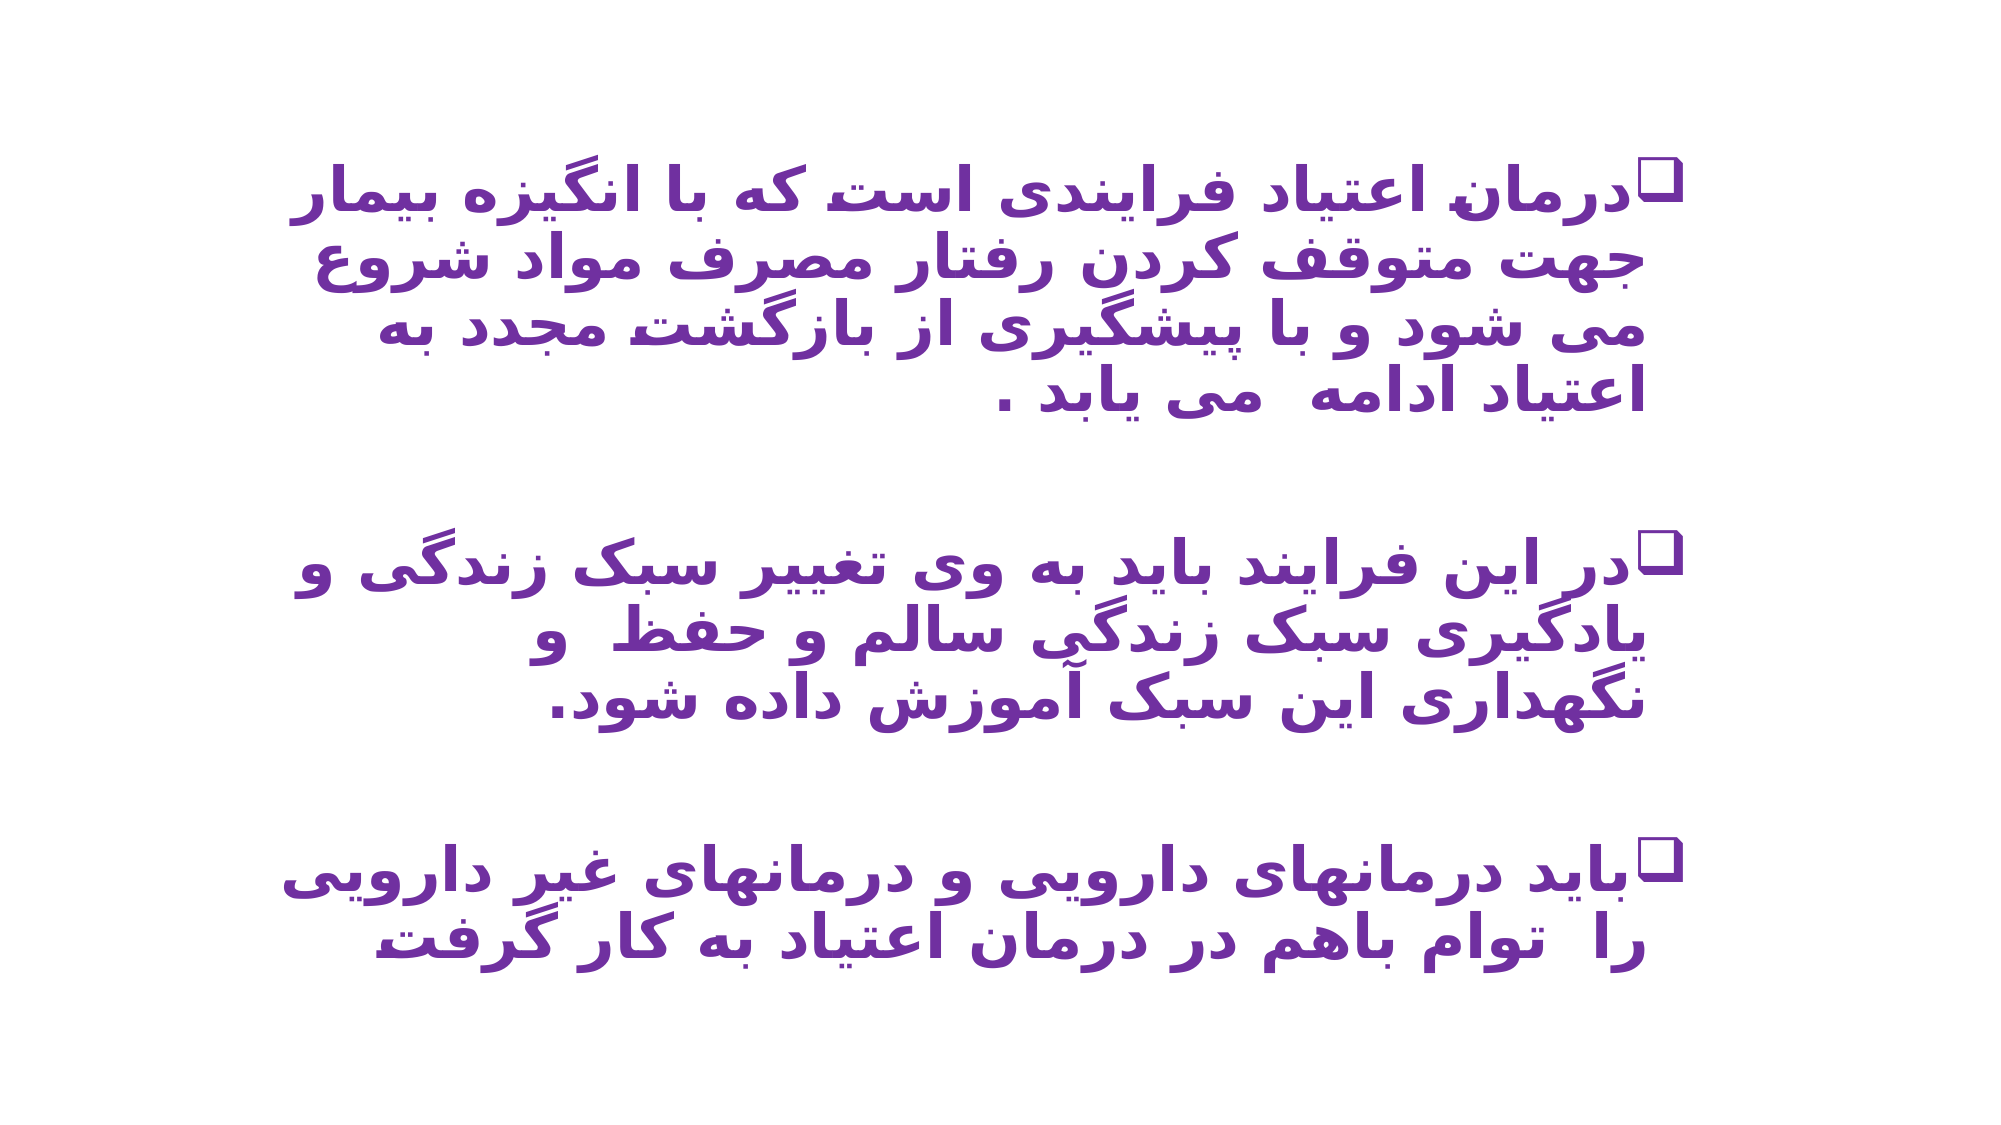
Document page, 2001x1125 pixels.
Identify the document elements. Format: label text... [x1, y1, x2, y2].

list درمان اعتیاد فرایندی است که با انگیزه بیمار جهت متوقف کردن رفتار مصرف مواد شروع می شود و با پیشگیری از بازگشت مجدد به اعتیاد ادامه می یابد . در این فرایند باید به وی تغییر سبک زندگی و یادگیری سبک زندگی سالم و حفظ و نگهداری این سبک آموزش داده شود. باید درمانهای دارویی و درمانهای غیر دارویی را توام باهم در درمان اعتیاد به کار گرفت [249, 149, 1700, 1035]
